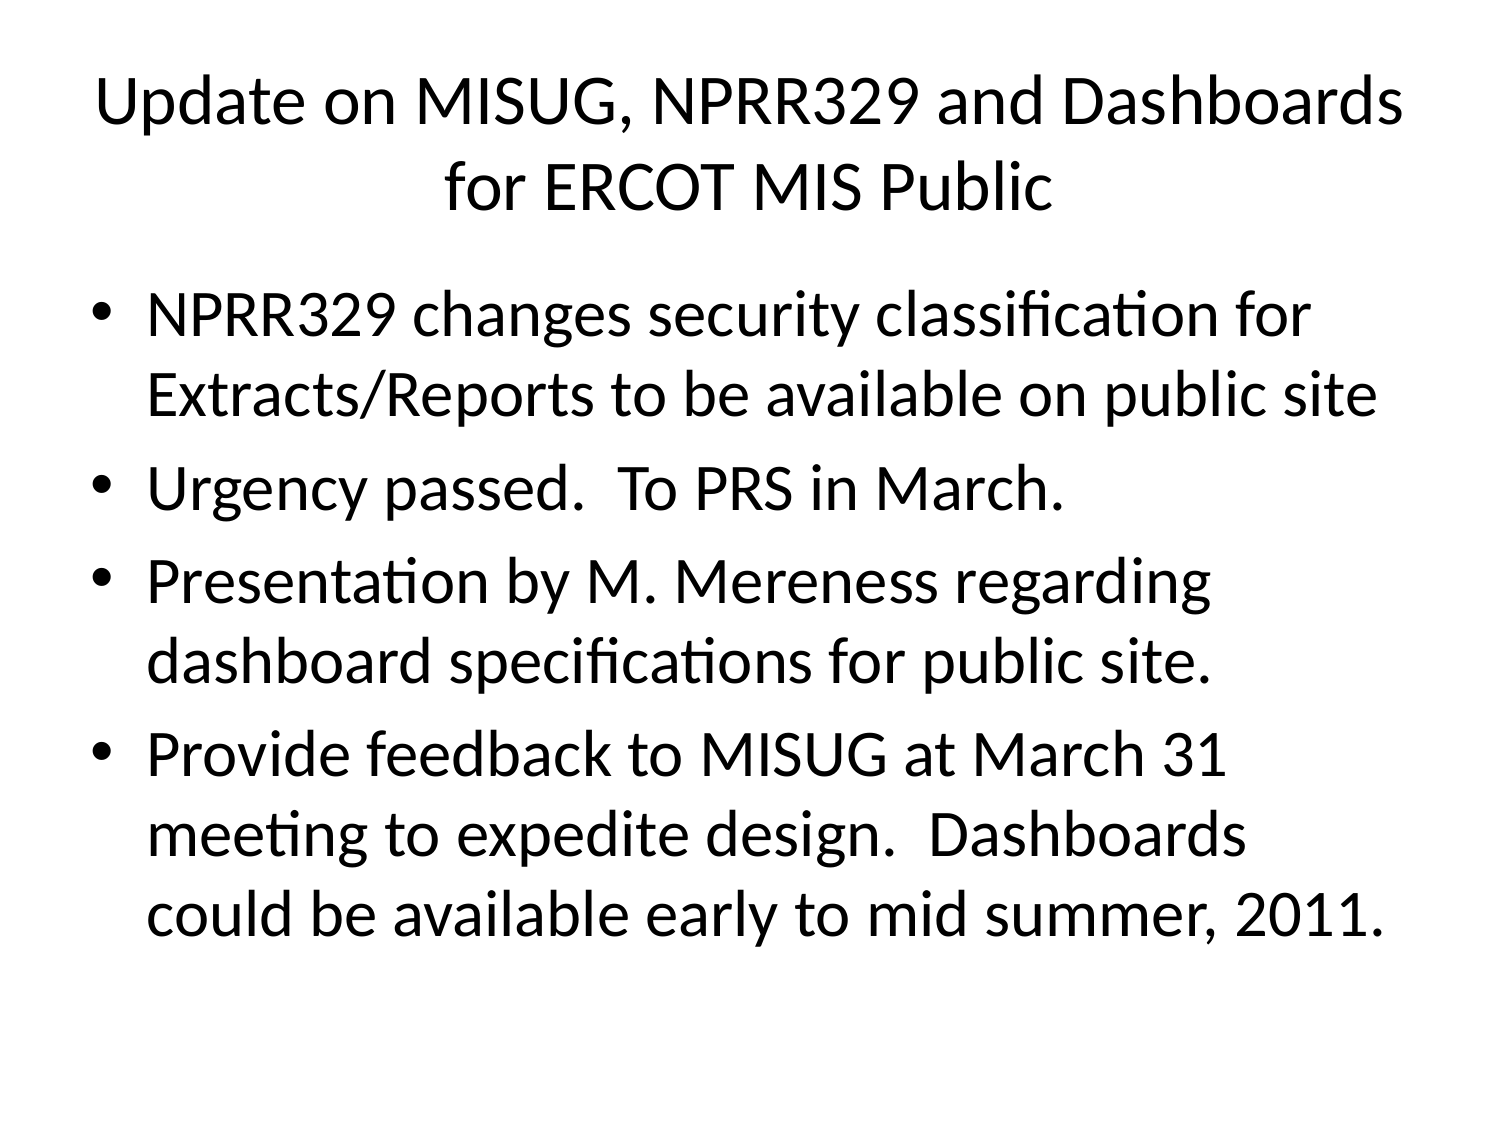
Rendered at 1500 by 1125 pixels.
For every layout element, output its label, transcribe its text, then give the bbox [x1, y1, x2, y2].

title Update on MISUG, NPRR329 and Dashboards for ERCOT MIS Public [75, 45, 1425, 233]
list NPRR329 changes security classification for Extracts/Reports to be available on public site Urgency passed. To PRS in March. Presentation by M. Mereness regarding dashboard specifications for public site. Provide feedback to MISUG at March 31 meeting to expedite design. Dashboards could be available early to mid summer, 2011. [75, 262, 1425, 1005]
